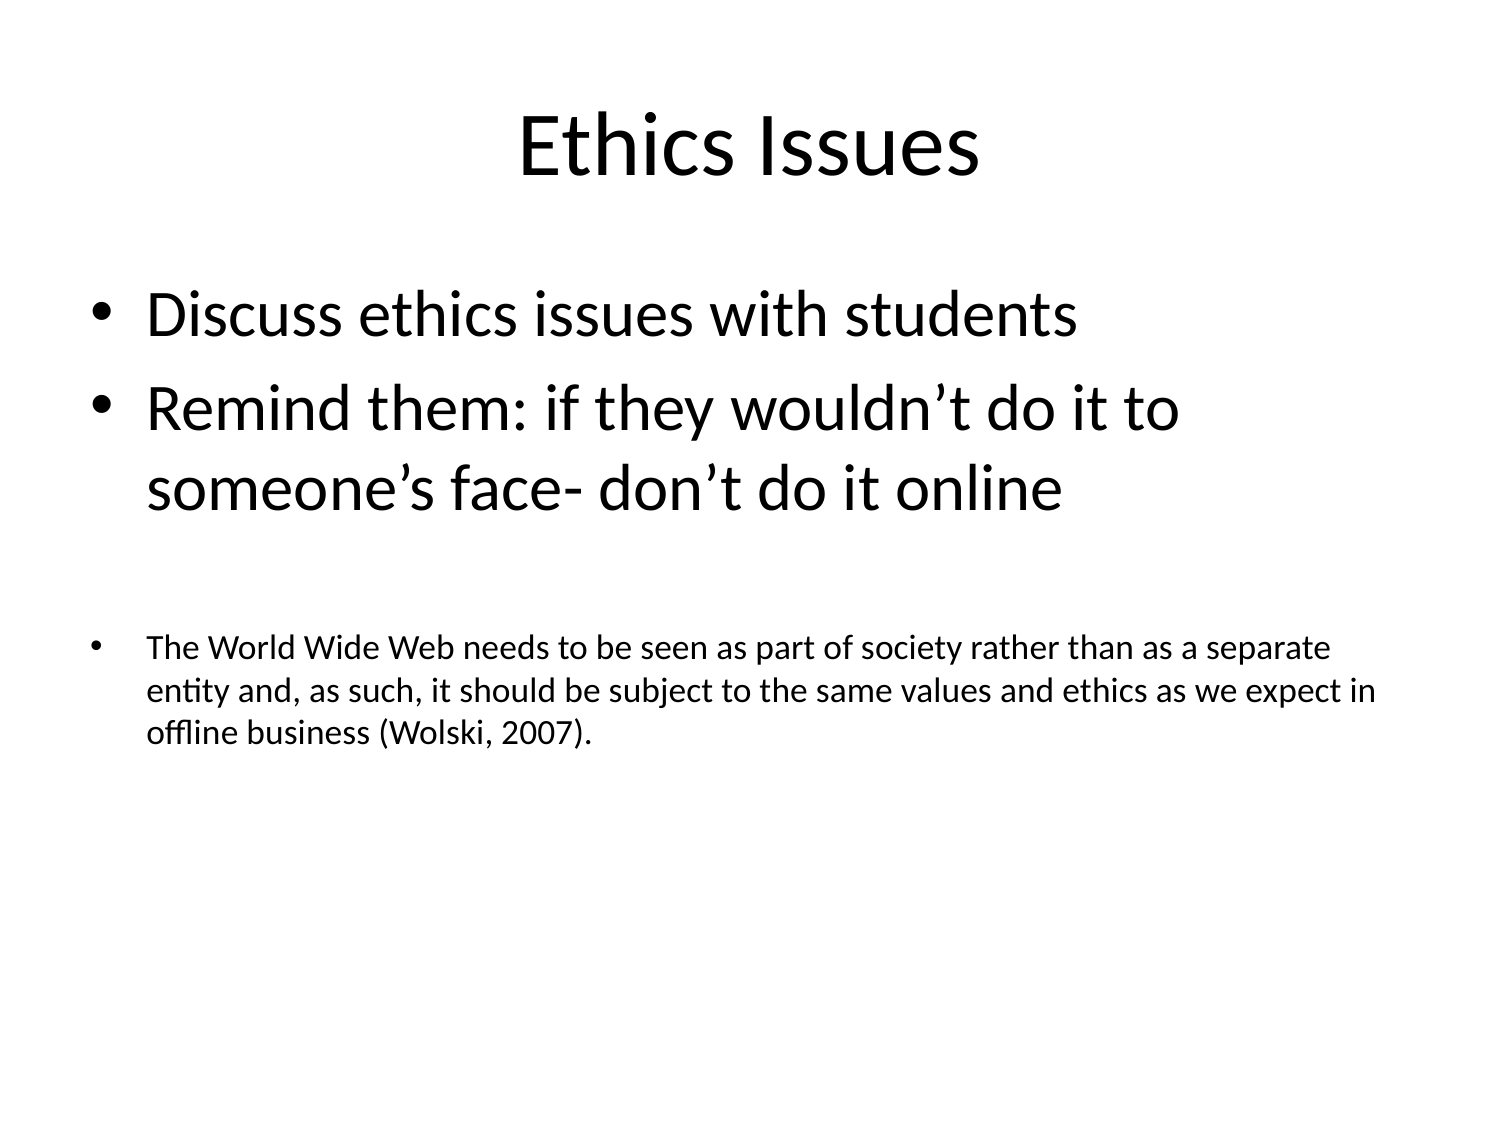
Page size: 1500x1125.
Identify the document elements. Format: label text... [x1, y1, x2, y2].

title Ethics Issues [75, 45, 1425, 233]
list Discuss ethics issues with students Remind them: if they wouldn’t do it to someone’s face- don’t do it online The World Wide Web needs to be seen as part of society rather than as a separate entity and, as such, it should be subject to the same values and ethics as we expect in offline business (Wolski, 2007). [75, 262, 1425, 1005]
